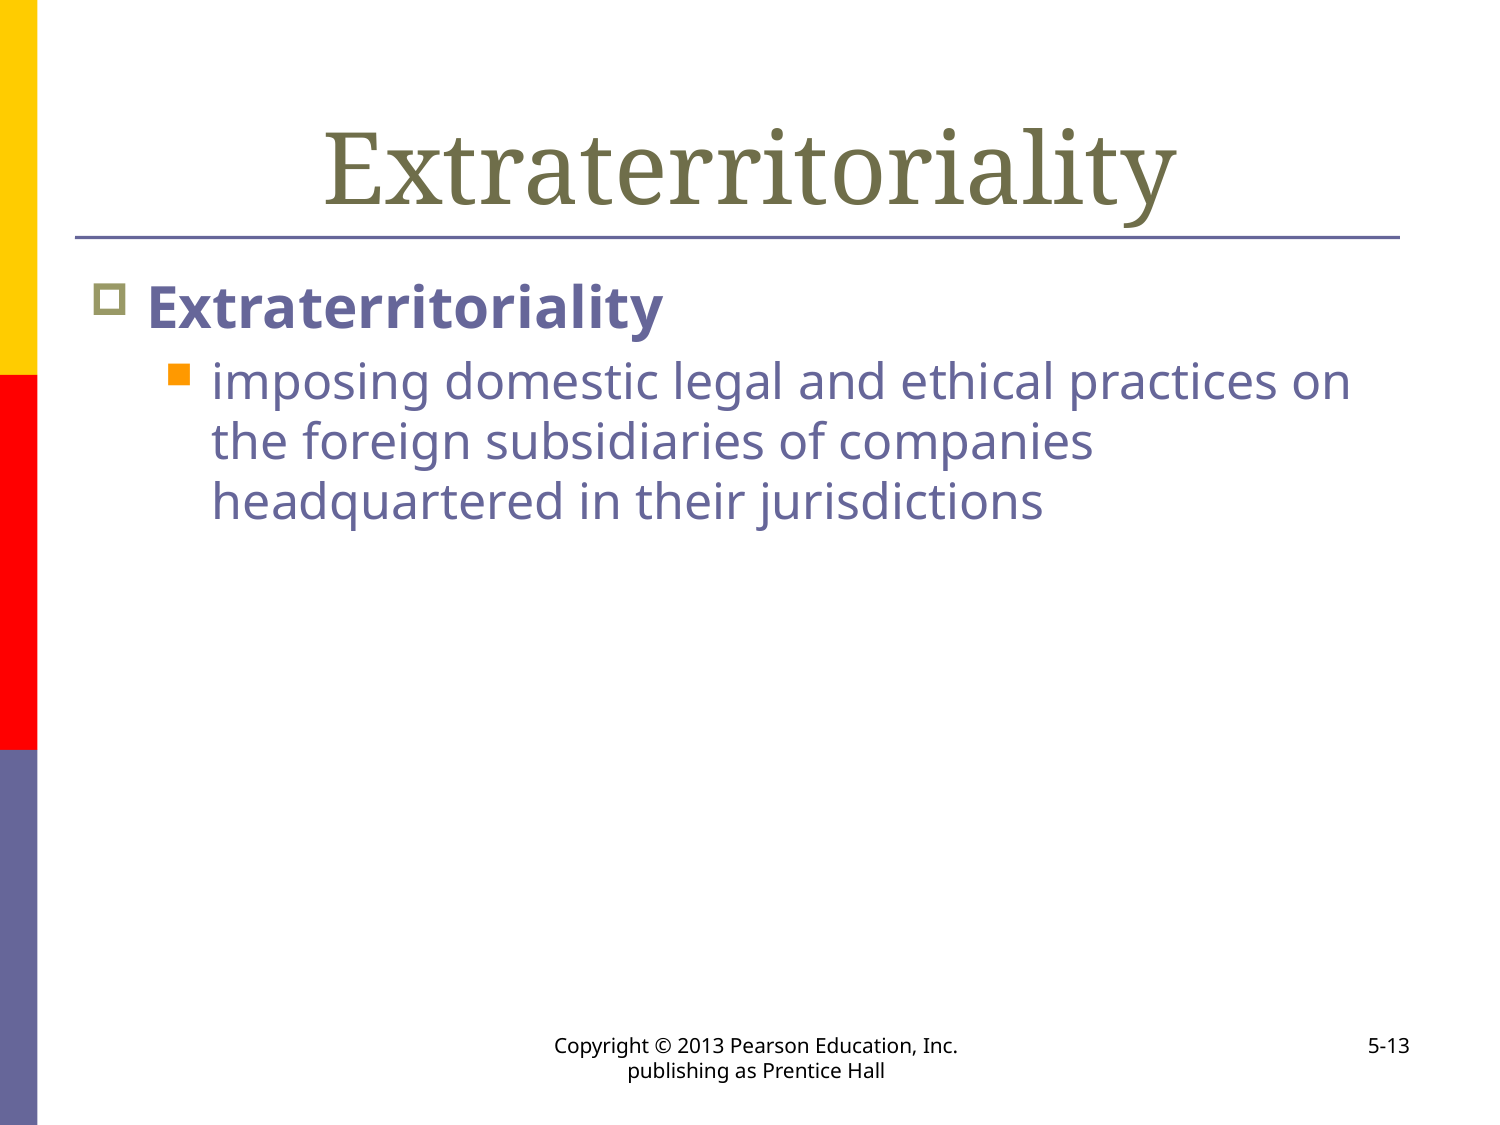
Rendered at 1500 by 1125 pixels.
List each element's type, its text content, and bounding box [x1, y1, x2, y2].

list Extraterritoriality imposing domestic legal and ethical practices on the foreign subsidiaries of companies headquartered in their jurisdictions [75, 262, 1425, 1006]
footer Copyright © 2013 Pearson Education, Inc. publishing as Prentice Hall [500, 1025, 1013, 1100]
title Extraterritoriality [75, 45, 1425, 233]
slide_number 5-13 [1074, 1025, 1425, 1100]
